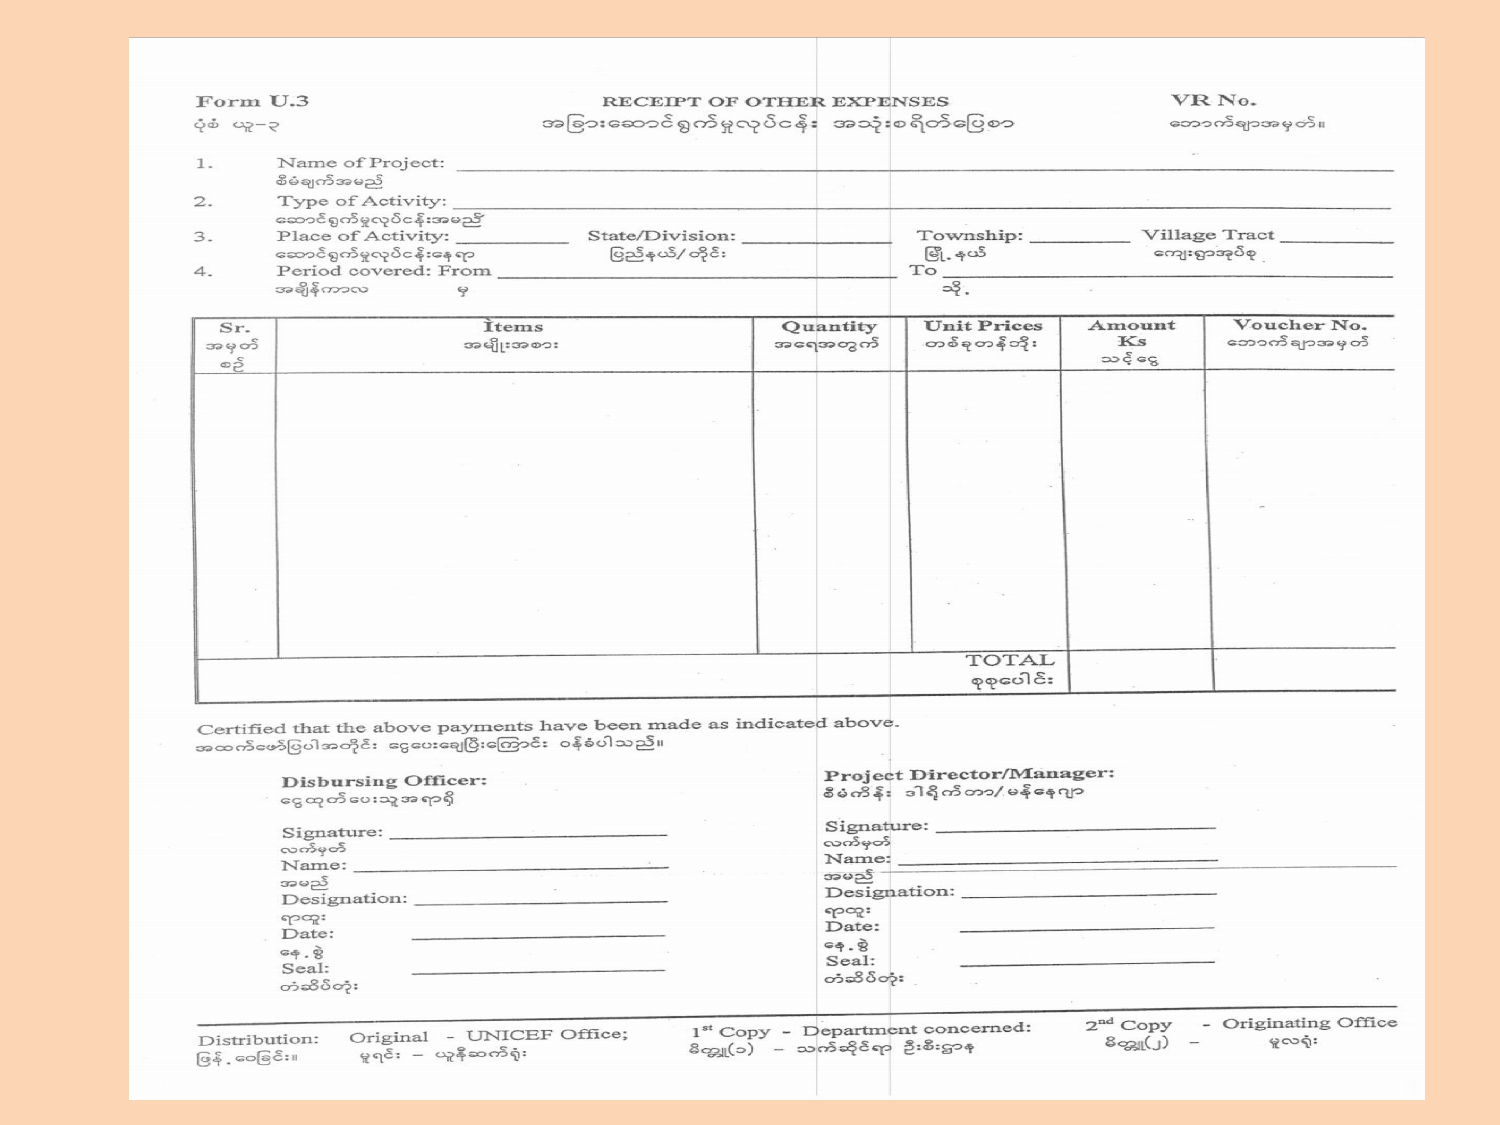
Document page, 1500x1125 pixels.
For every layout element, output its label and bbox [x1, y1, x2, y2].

picture [128, 37, 1426, 1101]
